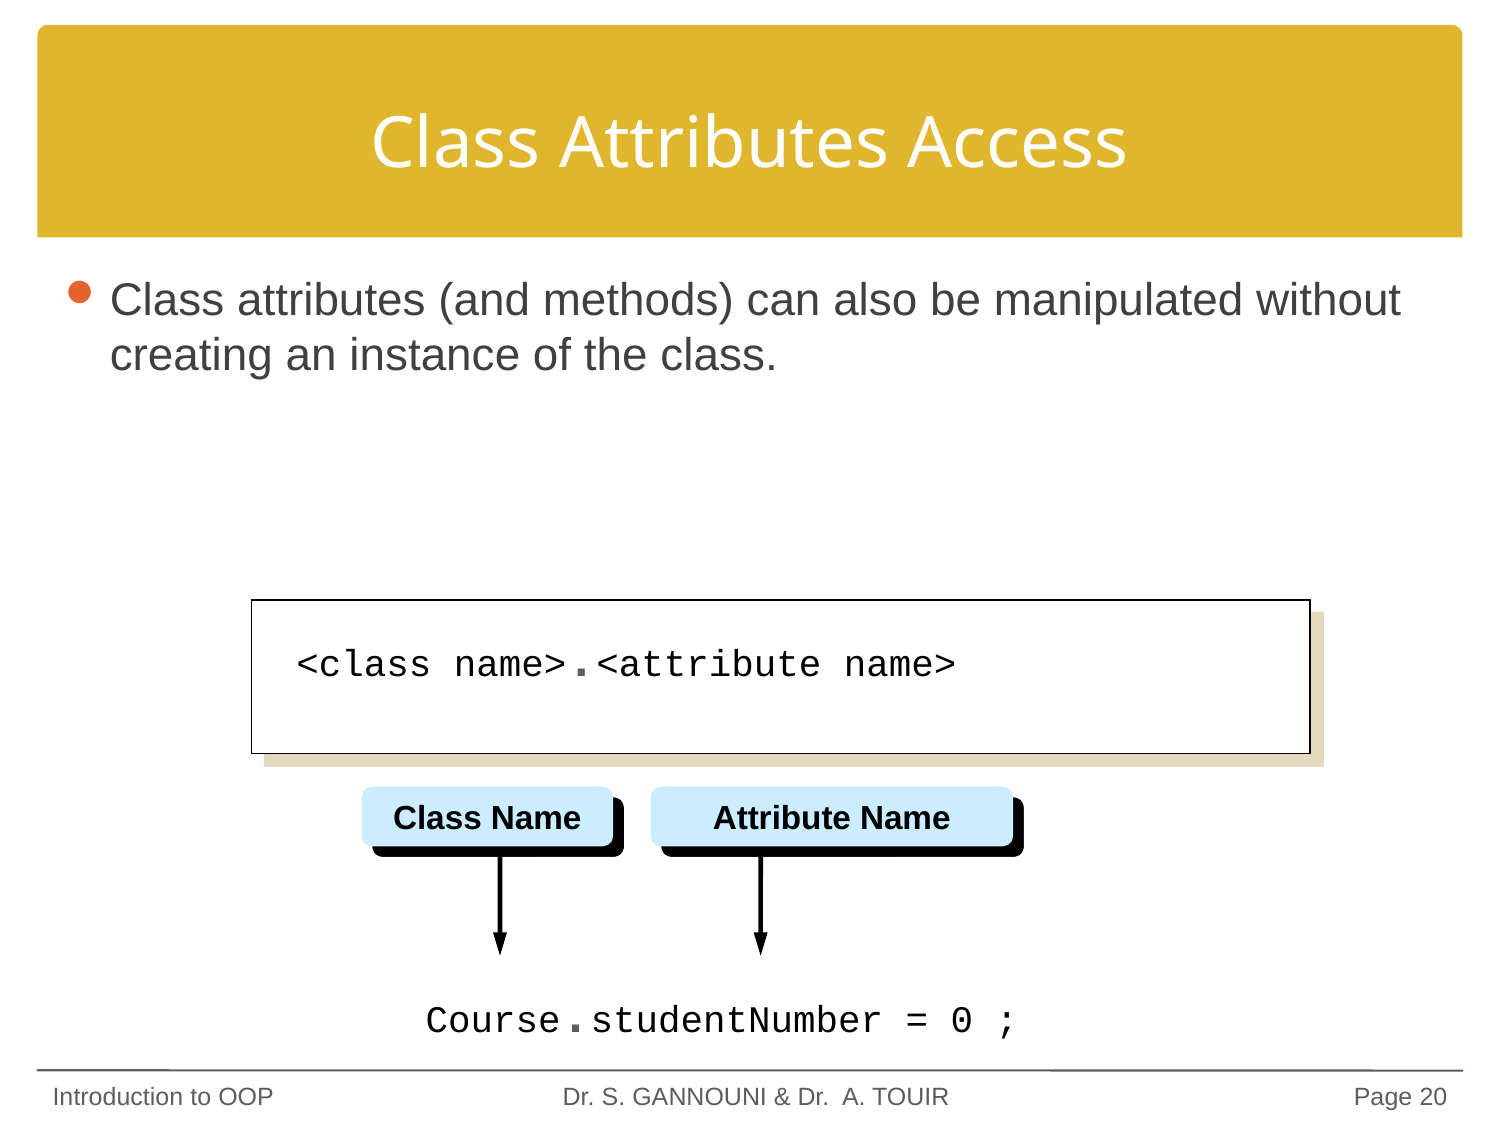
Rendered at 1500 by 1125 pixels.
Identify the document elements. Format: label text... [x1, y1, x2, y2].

text_box [754, 857, 767, 956]
slide_number Page 20 [1112, 1069, 1463, 1123]
footer Dr. S. GANNOUNI & Dr. A. TOUIR [474, 1069, 1038, 1123]
text_box Attribute Name [651, 787, 1013, 846]
text_box [493, 857, 507, 956]
list Class attributes (and methods) can also be manipulated without creating an instance of the class. [49, 262, 1451, 1051]
title Class Attributes Access [49, 44, 1451, 233]
slide_number Introduction to OOP [37, 1069, 388, 1123]
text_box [251, 599, 1338, 754]
text_box Course.studentNumber = 0 ; [335, 974, 1413, 1050]
text_box Class Name [362, 787, 613, 846]
